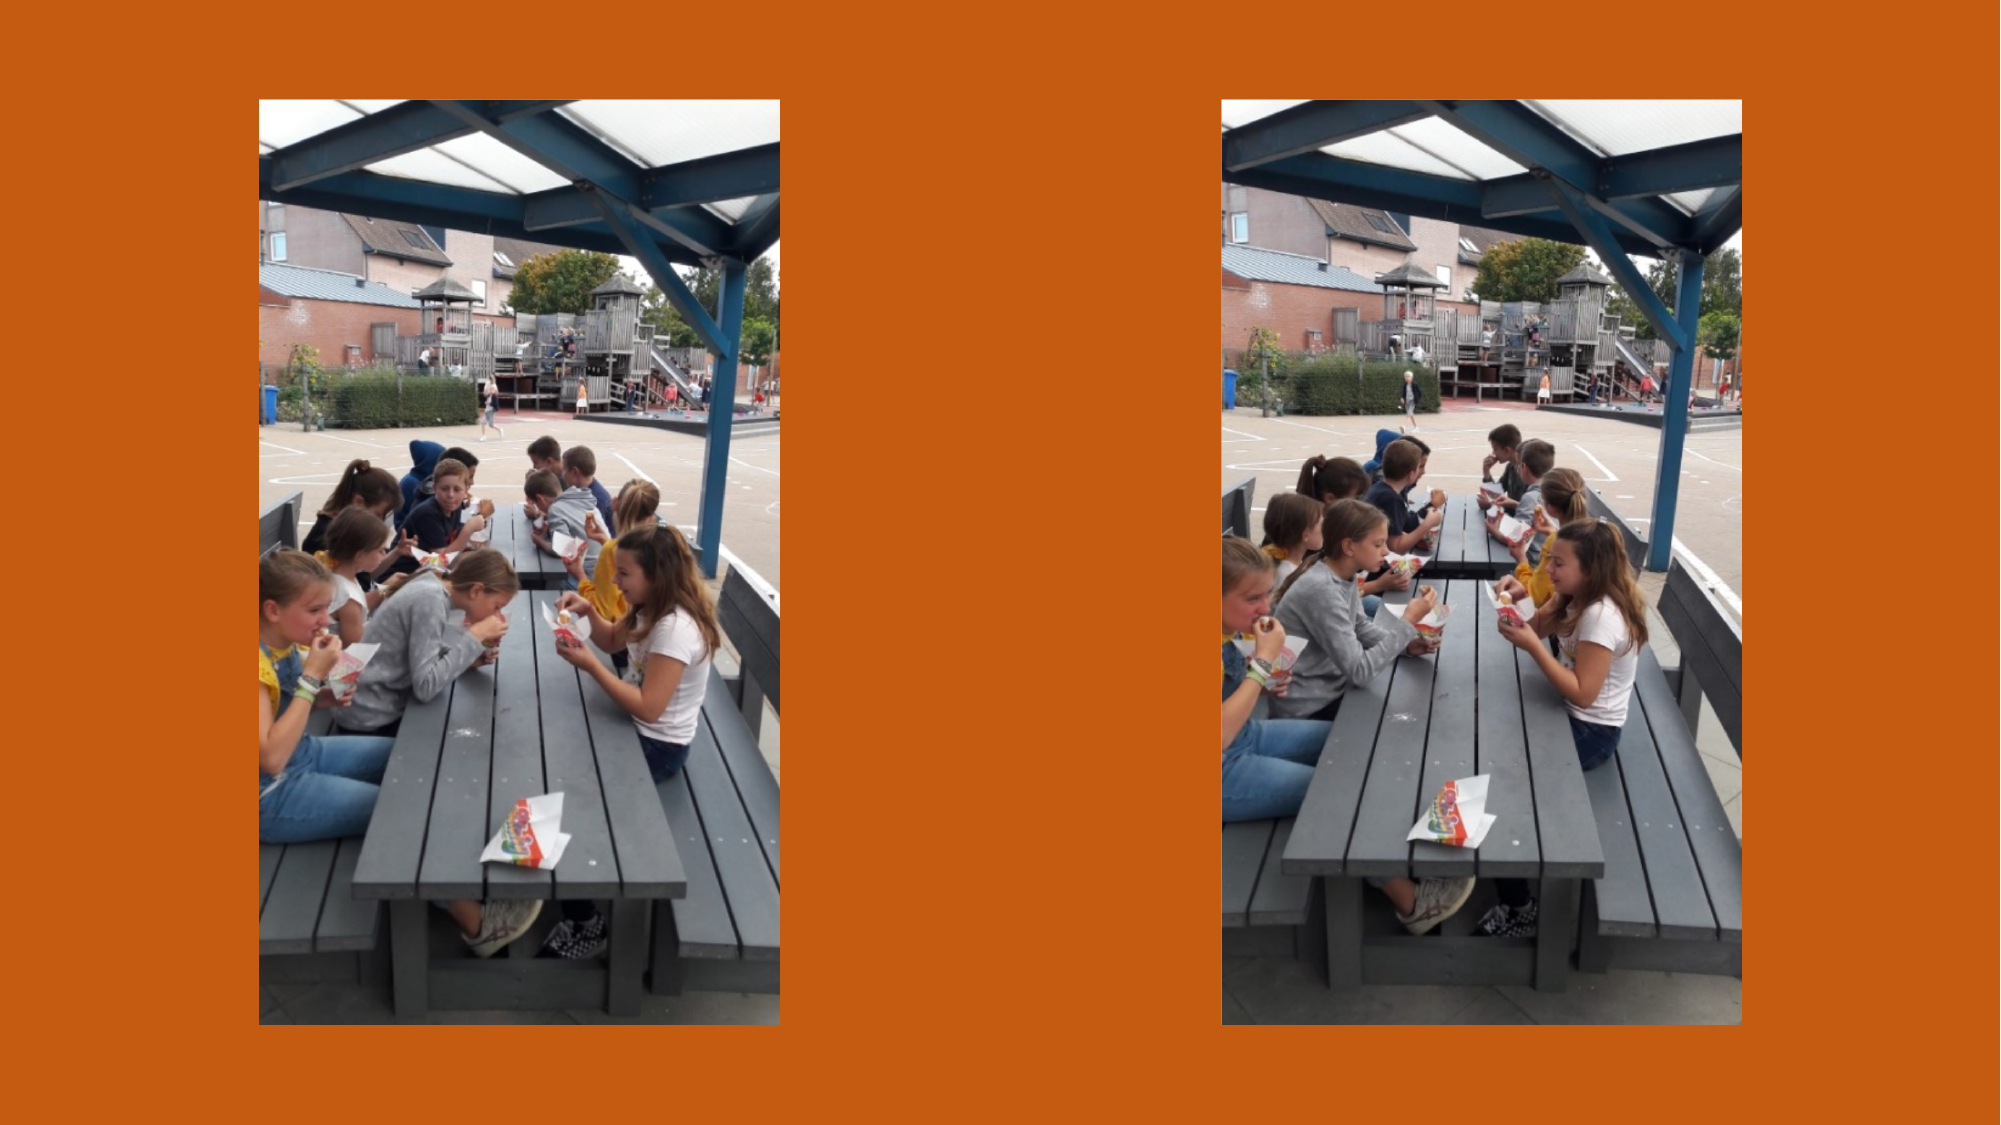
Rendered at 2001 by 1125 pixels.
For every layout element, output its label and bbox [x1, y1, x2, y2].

picture [56, 101, 982, 1024]
picture [1018, 101, 1944, 1024]
